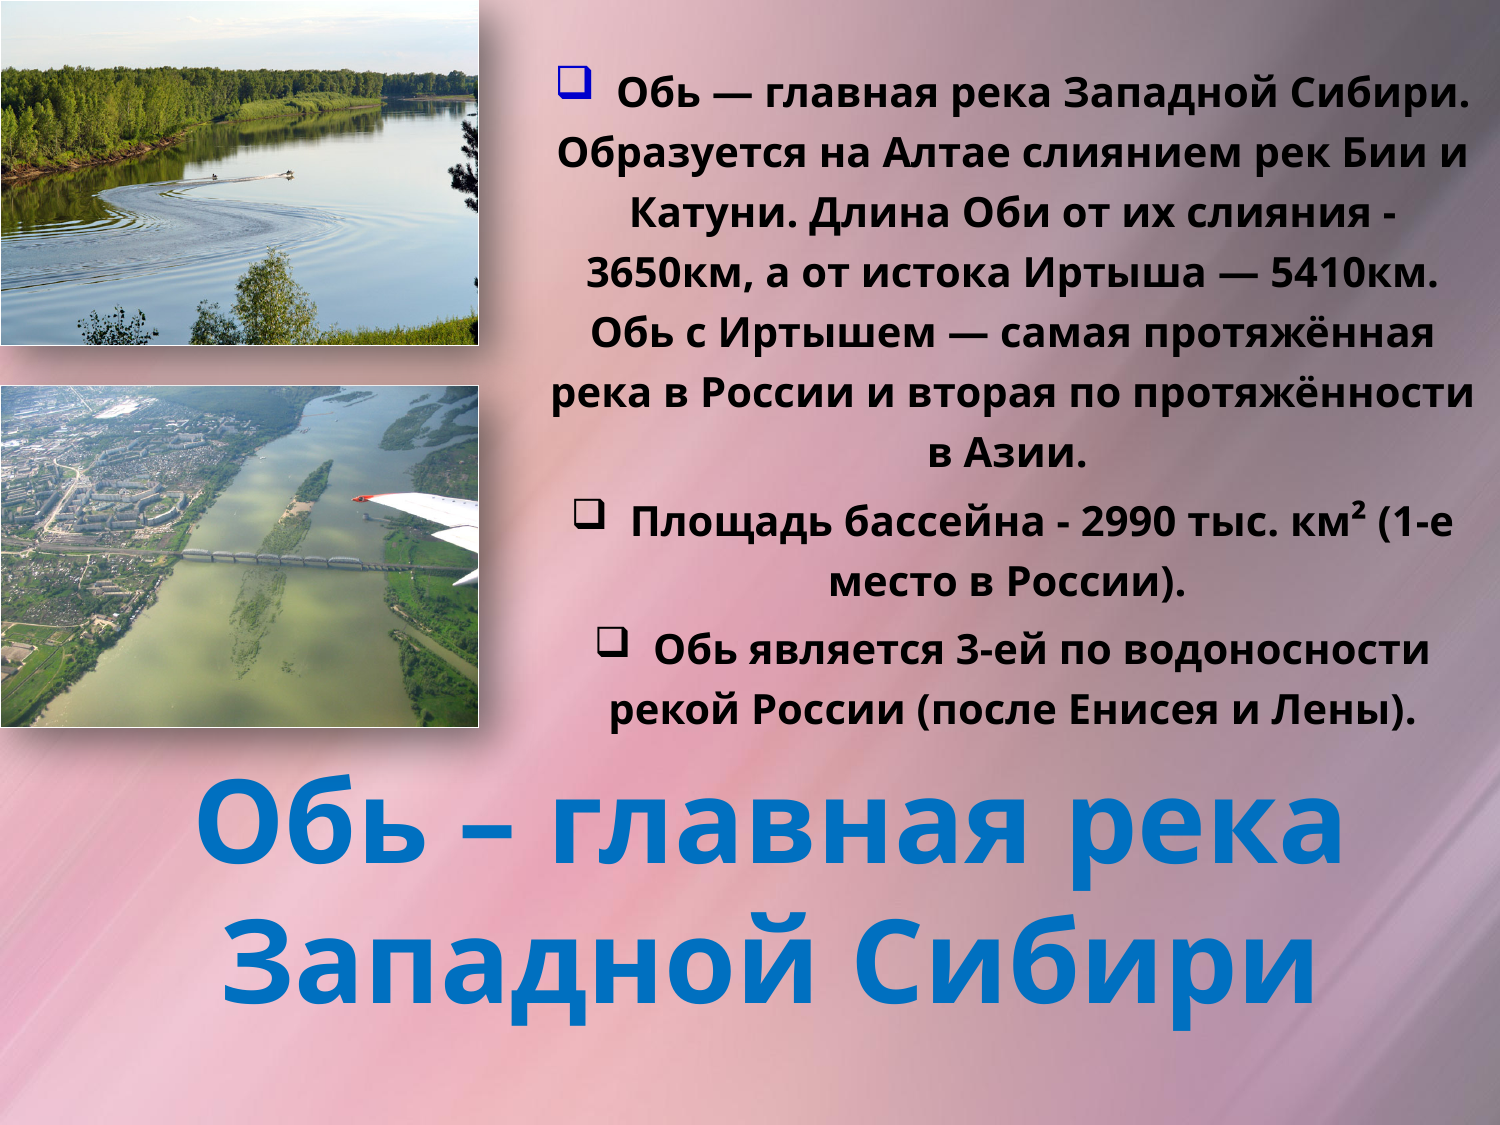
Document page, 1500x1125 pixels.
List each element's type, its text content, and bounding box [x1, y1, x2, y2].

subtitle Обь — главная река Западной Сибири. Образуется на Алтае слиянием рек Бии и Катуни. Длина Оби от их слияния - 3650км, а от истока Иртыша — 5410км. Обь с Иртышем — самая протяжённая река в России и вторая по протяжённости в Азии. Площадь бассейна - 2990 тыс. км² (1-е место в России). Обь является 3-ей по водоносности рекой России (после Енисея и Лены). [525, 42, 1500, 739]
picture [0, 0, 1500, 1125]
title Обь – главная река Западной Сибири [41, 739, 1500, 1035]
